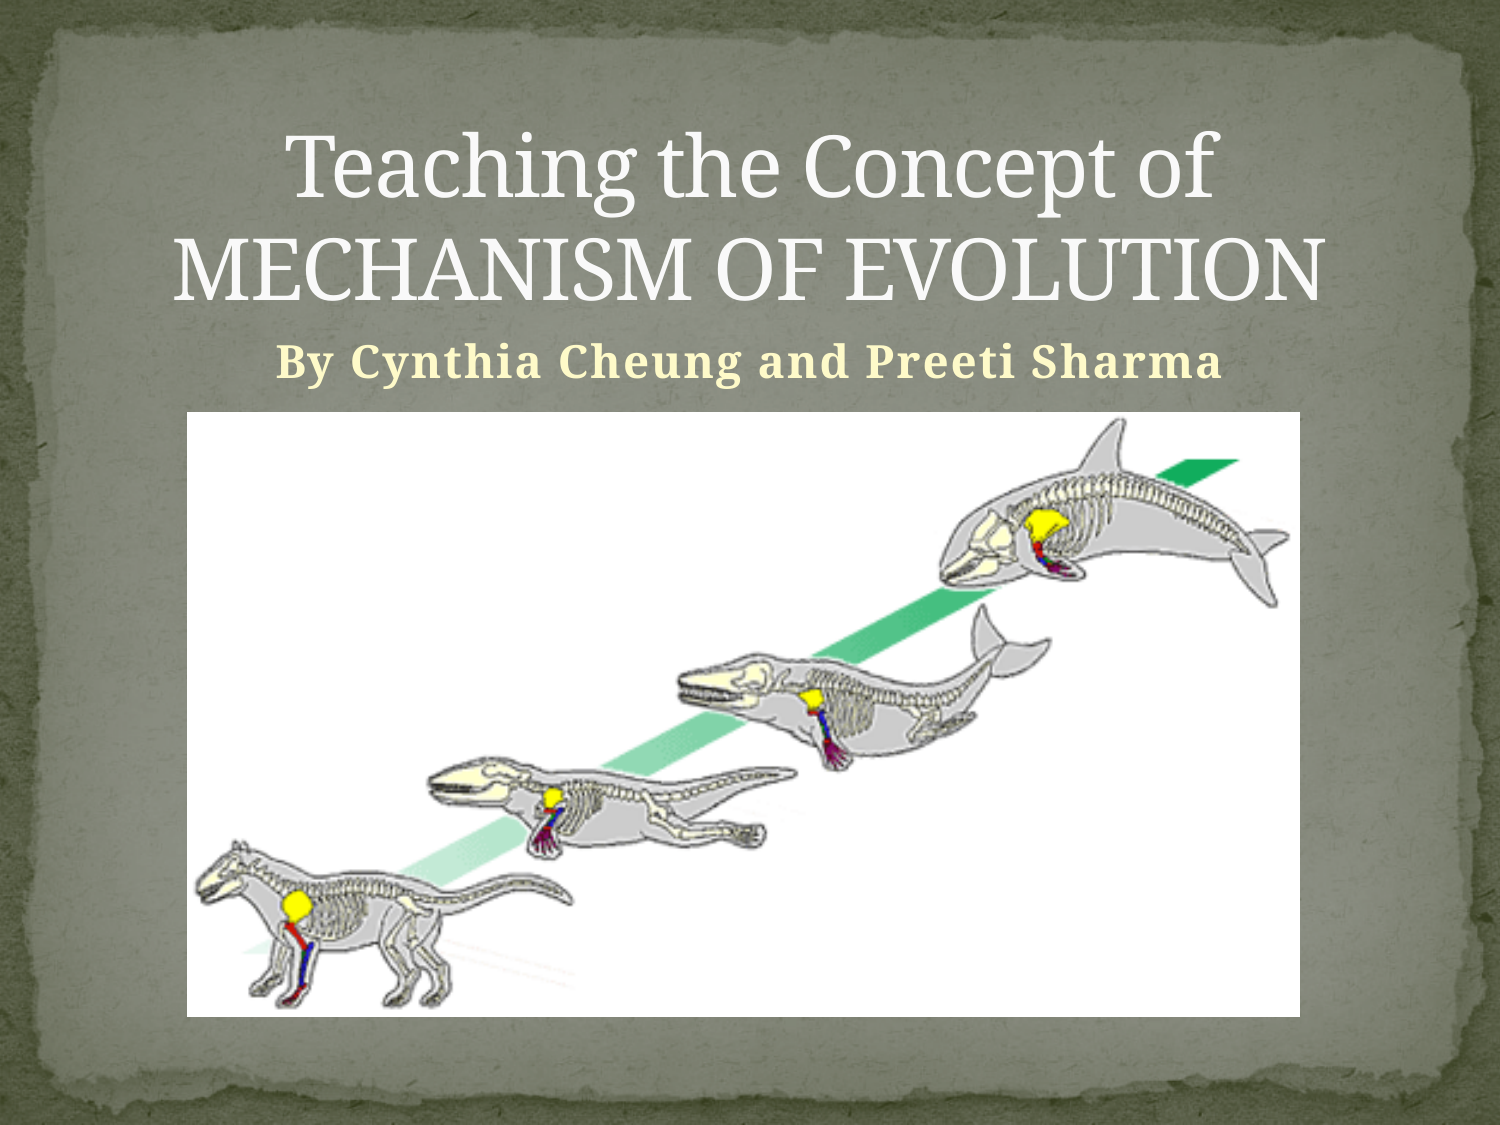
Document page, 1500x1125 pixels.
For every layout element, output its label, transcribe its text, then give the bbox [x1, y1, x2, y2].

title Teaching the Concept of MECHANISM OF EVOLUTION [112, 99, 1388, 325]
picture [187, 412, 1300, 1017]
subtitle By Cynthia Cheung and Preeti Sharma [225, 325, 1275, 401]
